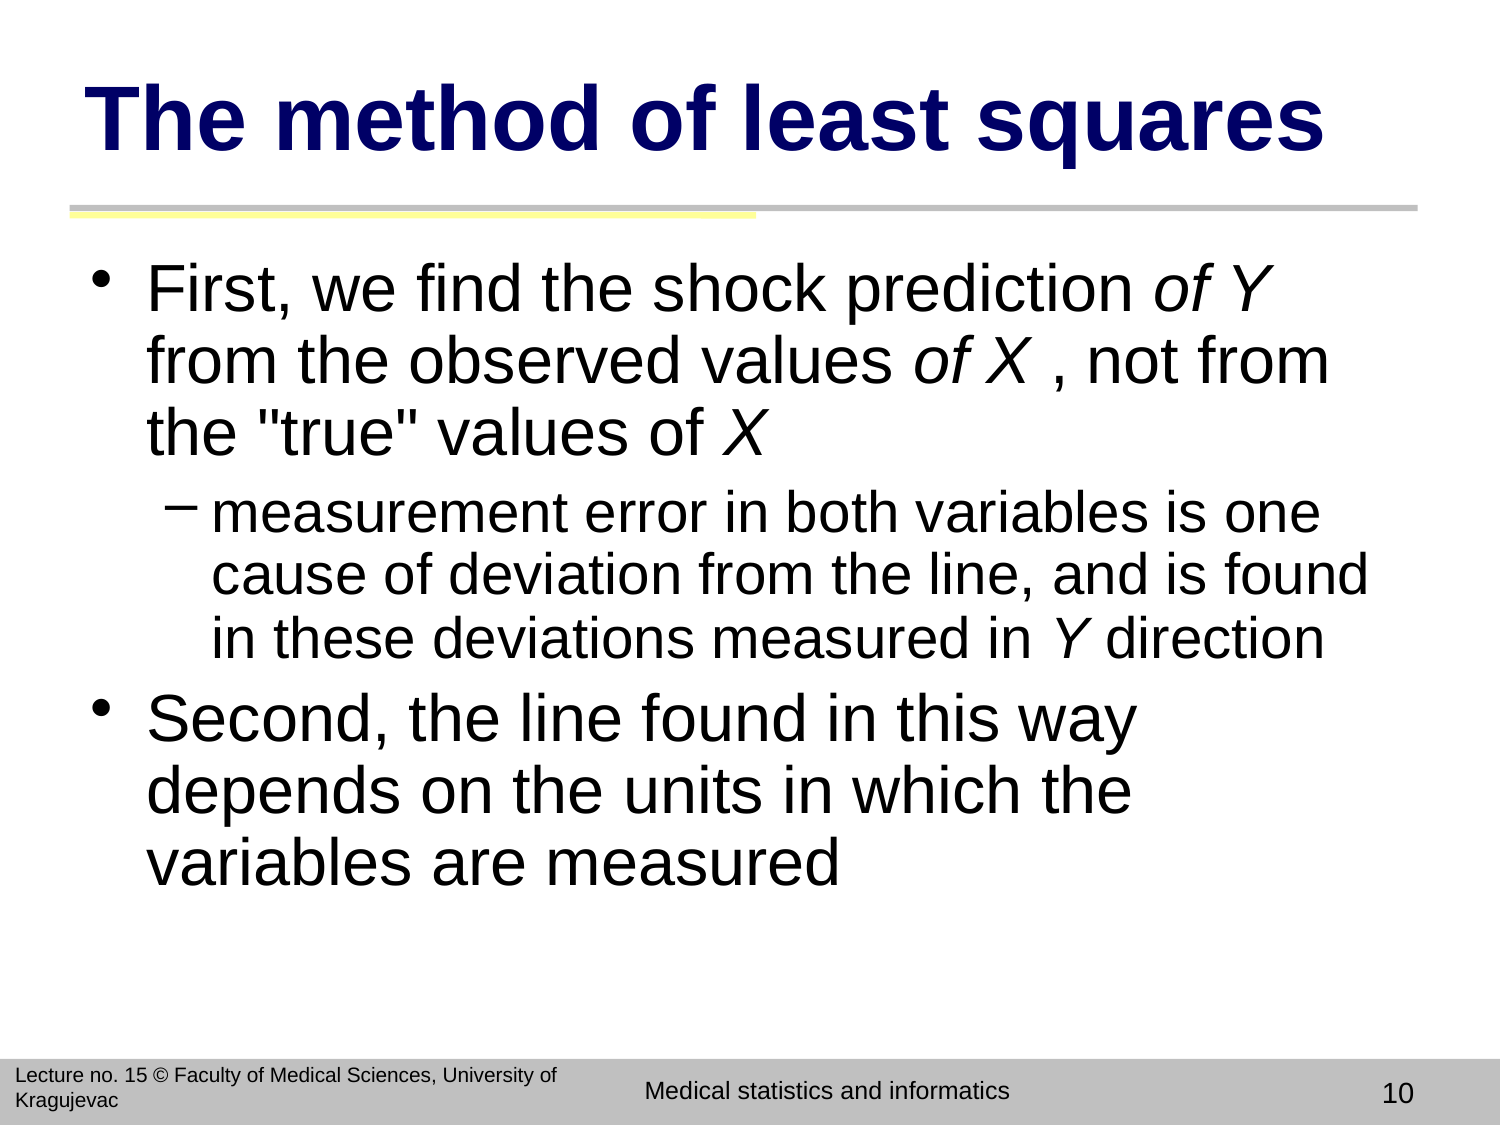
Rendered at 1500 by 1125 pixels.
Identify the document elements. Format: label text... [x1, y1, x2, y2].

footer Medical statistics and informatics [512, 1066, 1144, 1125]
slide_number Lecture no. 15 © Faculty of Medical Sciences, University of Kragujevac [0, 1053, 616, 1108]
list First, we find the shock prediction of Y from the observed values of X , not from the "true" values of X measurement error in both variables is one cause of deviation from the line, and is found in these deviations measured in Y direction Second, the line found in this way depends on the units in which the variables are measured [74, 246, 1426, 1023]
slide_number 10 [1164, 1066, 1430, 1125]
title The method of least squares [69, 19, 1426, 208]
